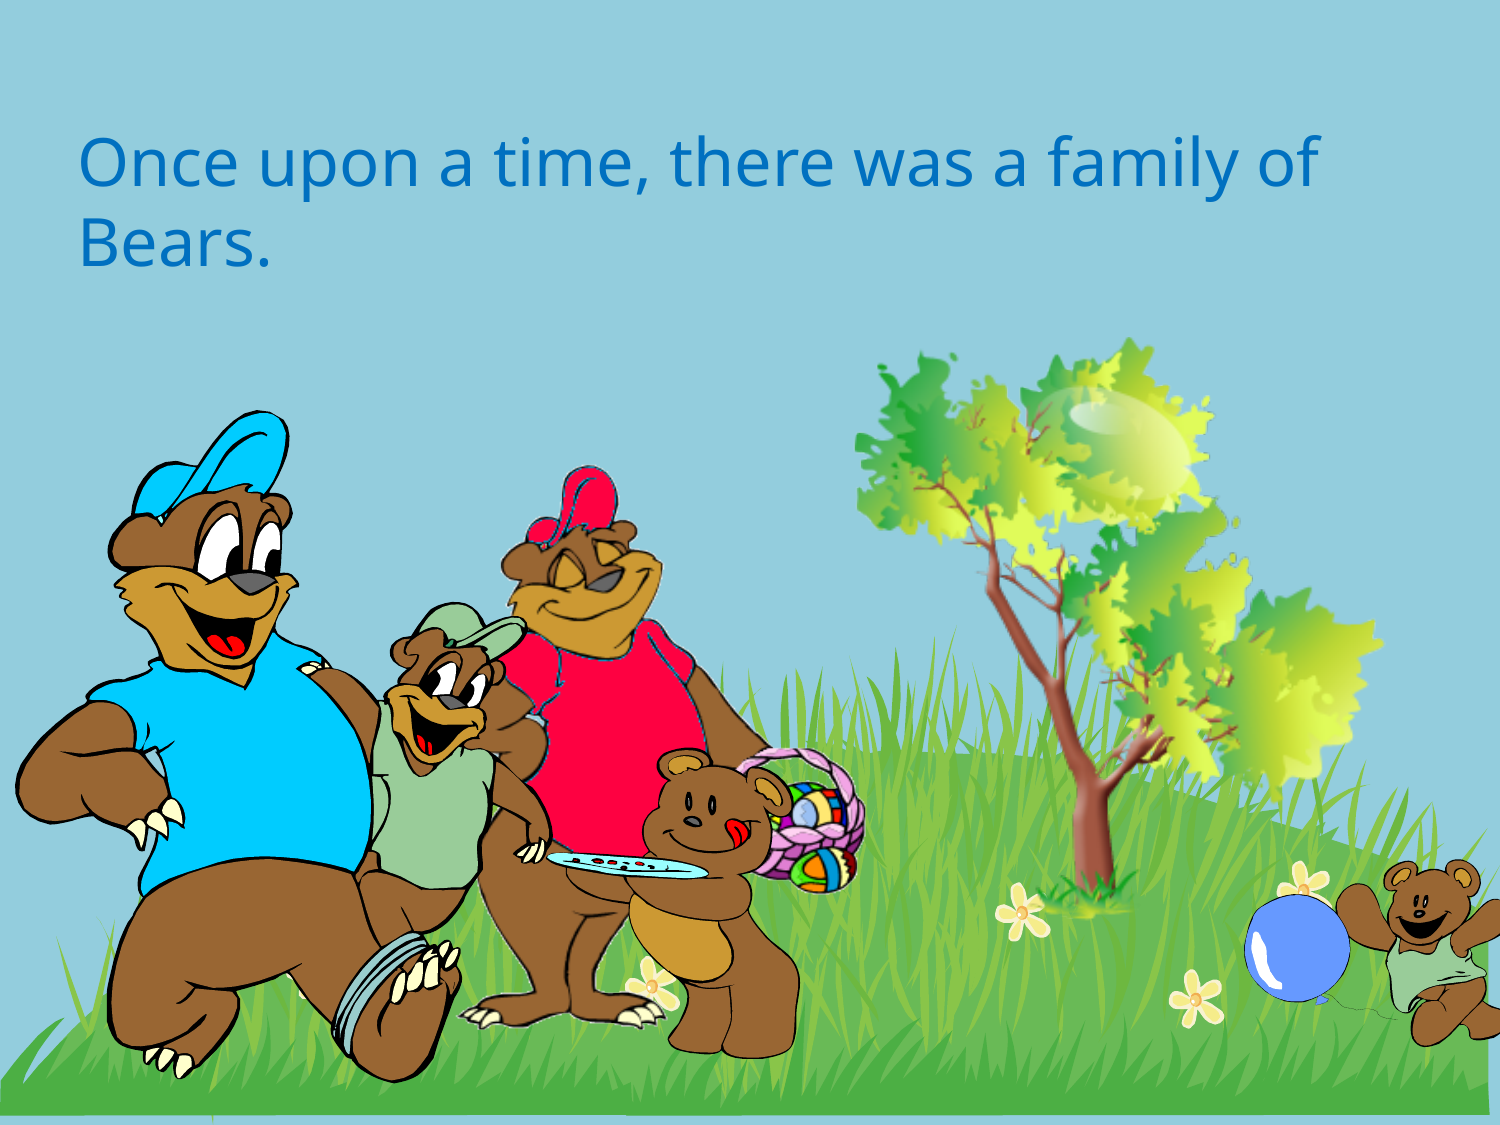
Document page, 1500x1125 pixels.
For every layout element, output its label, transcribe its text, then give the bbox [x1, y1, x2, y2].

picture [0, 337, 1500, 1125]
text_box Once upon a time, there was a family of Bears. [62, 112, 1438, 288]
